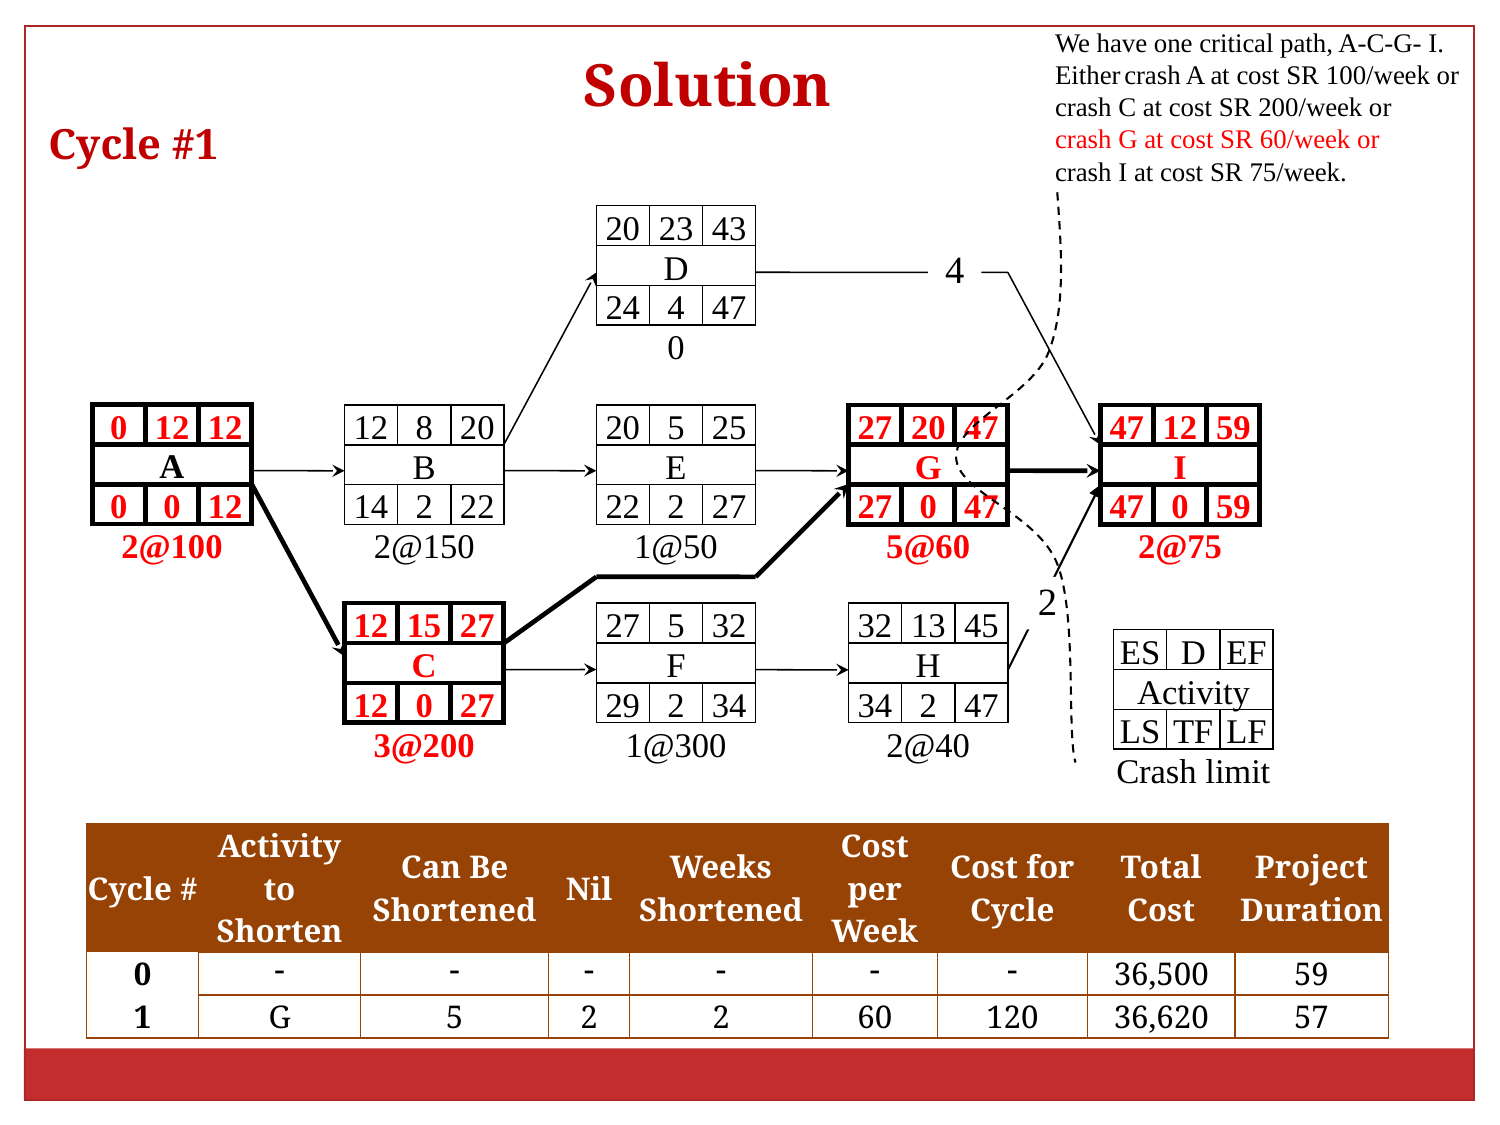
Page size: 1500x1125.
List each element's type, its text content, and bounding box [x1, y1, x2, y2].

table_header Can Be Shortened [360, 825, 549, 952]
table_header Total Cost [1088, 825, 1235, 952]
table_header Cycle # [87, 825, 199, 952]
table_cell  [199, 953, 360, 994]
table_cell 60 [813, 996, 937, 1037]
table_header Cost for Cycle [937, 825, 1088, 952]
table_cell 36,620 [1088, 996, 1234, 1037]
table_cell 36,500 [1088, 953, 1234, 994]
table_cell  [630, 953, 812, 994]
table_header Activity to Shorten [199, 825, 360, 952]
text_box Solution [569, 41, 856, 126]
table_cell 2 [549, 996, 629, 1037]
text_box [65, 165, 1327, 803]
table_cell  [361, 953, 548, 994]
table_cell 59 [1236, 953, 1388, 994]
table_cell 5 [361, 996, 548, 1037]
table_header Project Duration [1235, 825, 1388, 952]
table_cell 2 [630, 996, 812, 1037]
table_header Nil [549, 825, 630, 952]
table_cell G [199, 996, 360, 1037]
table_cell 0 [87, 952, 198, 995]
table_cell 1 [87, 995, 198, 1037]
text_box We have one critical path, A-C-G- I. Either crash A at cost SR 100/week or crash C at cost SR 200/week or crash G at cost SR 60/week or crash I at cost SR 75/week. [1040, 17, 1500, 194]
table_cell 120 [938, 996, 1087, 1037]
table_cell  [938, 953, 1087, 994]
table_cell 57 [1236, 996, 1388, 1037]
table_header Weeks Shortened [630, 825, 812, 952]
table_cell  [549, 953, 629, 994]
table_cell  [813, 953, 937, 994]
table_header Cost per Week [812, 825, 937, 952]
text_box Cycle #1 [33, 110, 321, 175]
